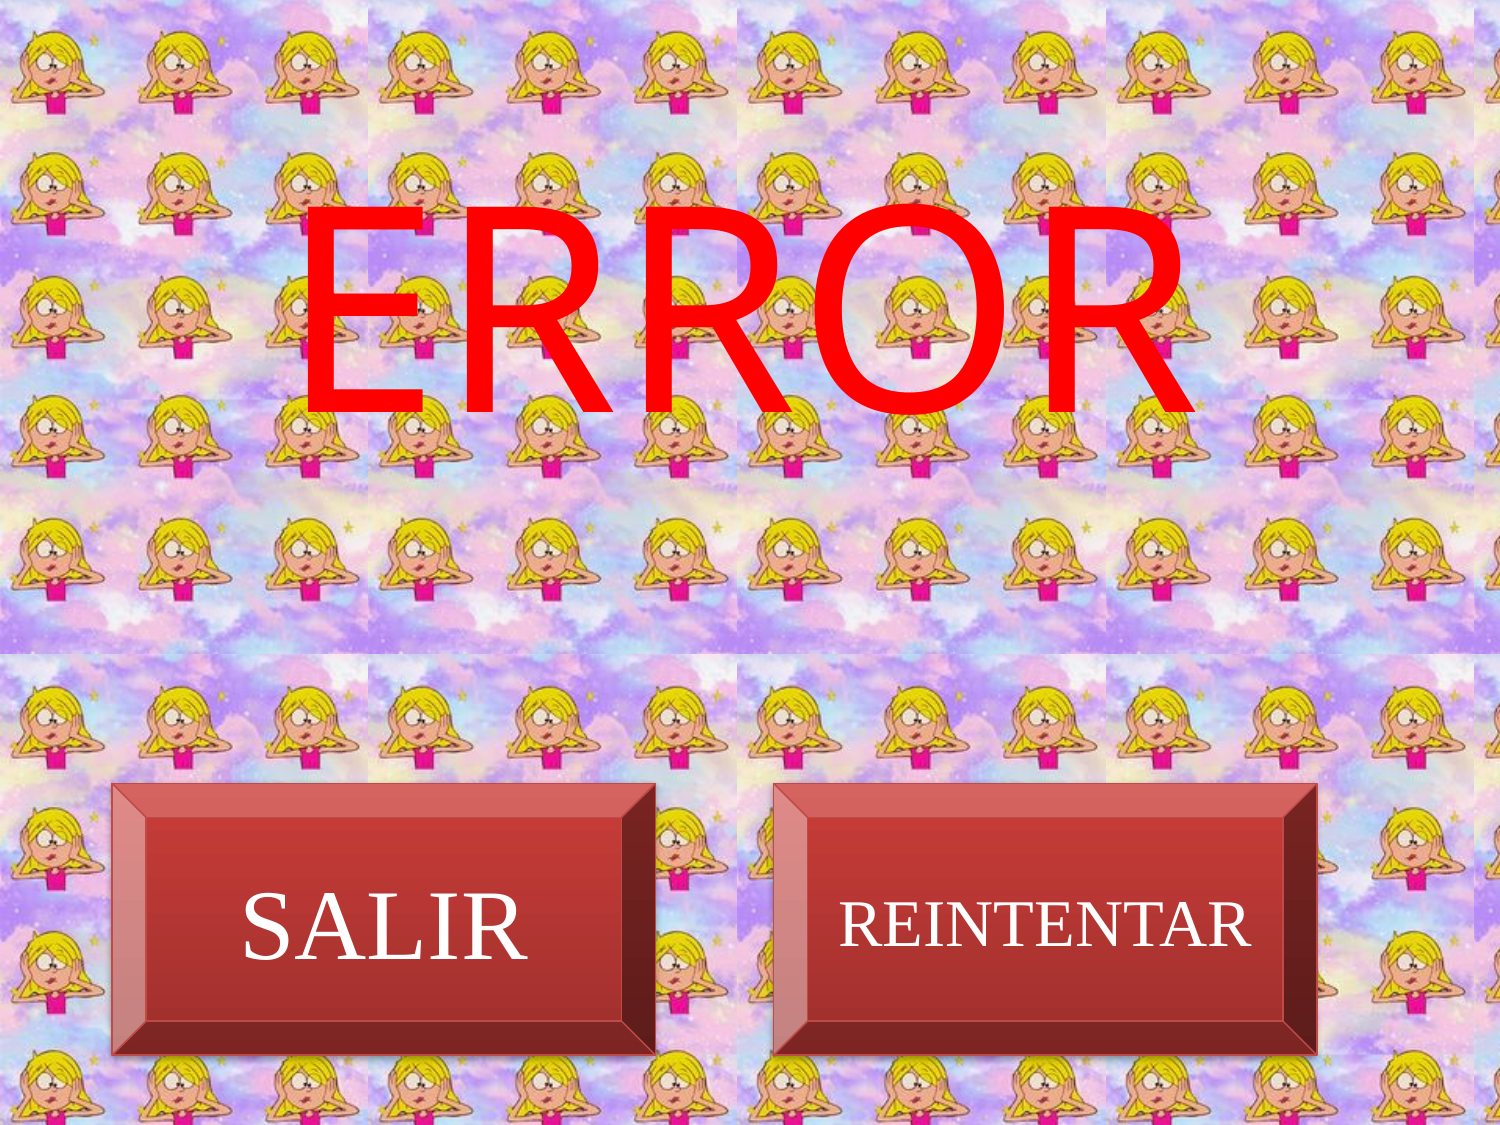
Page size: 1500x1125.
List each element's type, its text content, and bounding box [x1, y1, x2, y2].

picture [0, 0, 1500, 1125]
text_box ERROR [265, 117, 1424, 478]
text_box REINTENTAR [773, 782, 1318, 1056]
text_box SALIR [111, 782, 657, 1056]
